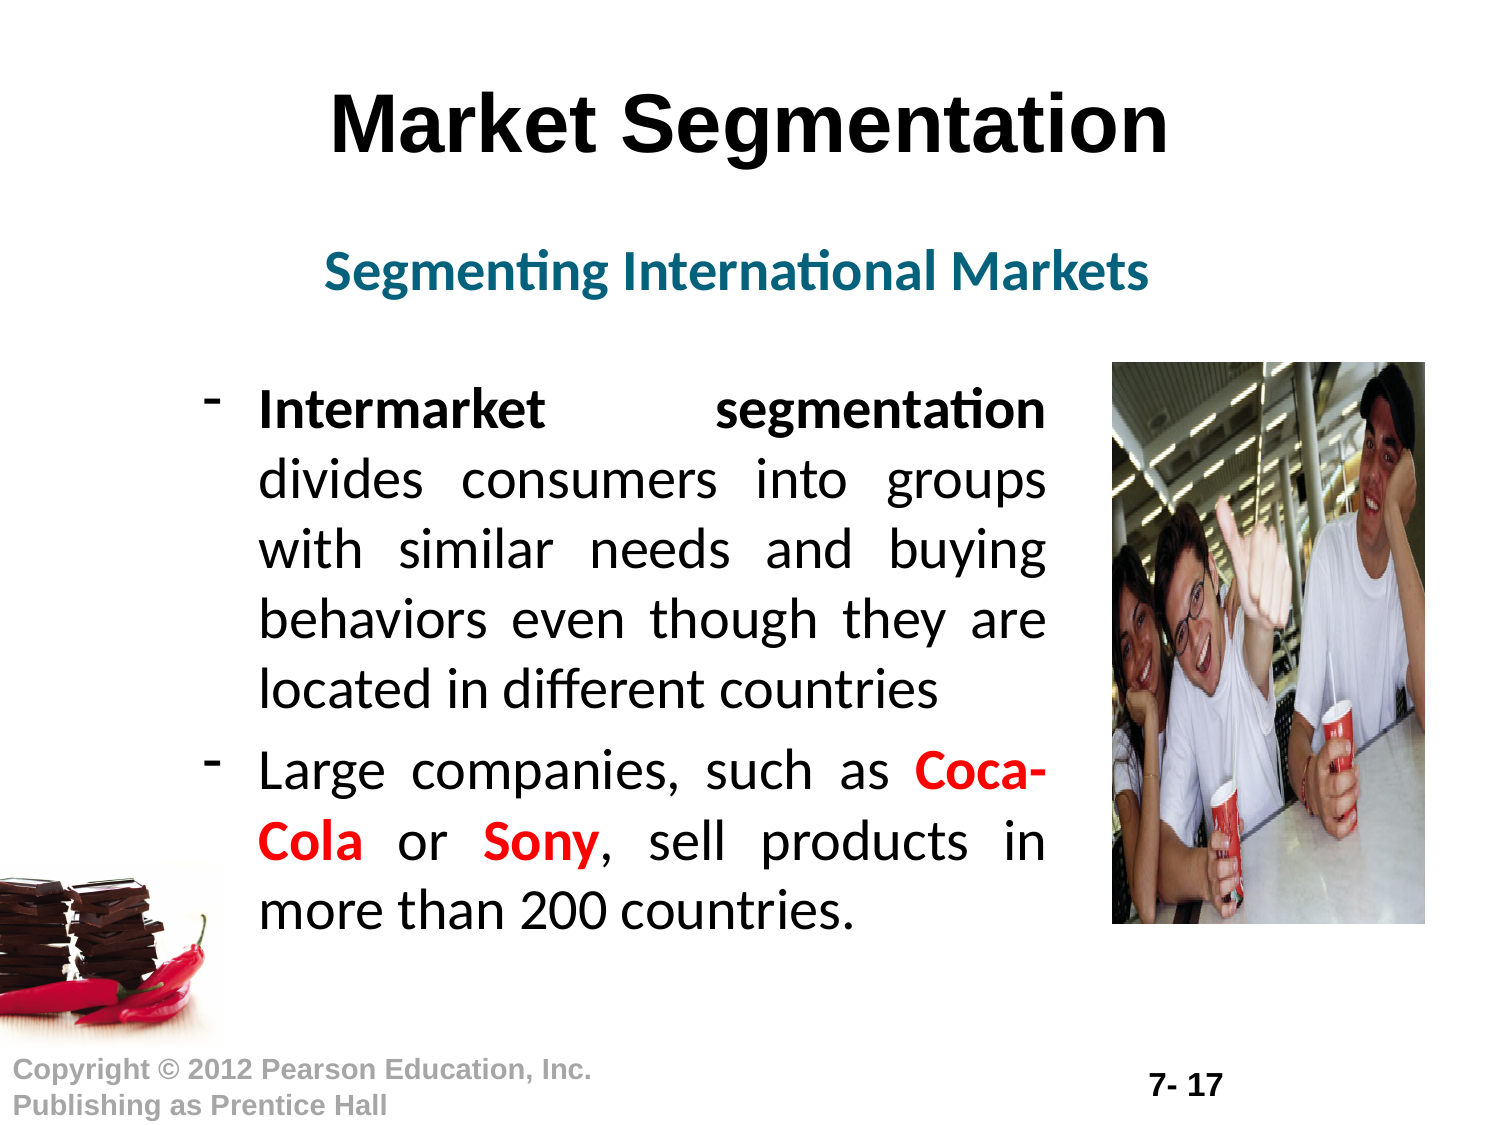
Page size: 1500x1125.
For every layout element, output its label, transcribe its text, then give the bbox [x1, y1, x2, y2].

list Intermarket segmentation divides consumers into groups with similar needs and buying behaviors even though they are located in different countries Large companies, such as Coca-Cola or Sony, sell products in more than 200 countries. [187, 362, 1063, 901]
list Segmenting International Markets [149, 224, 1326, 288]
title Market Segmentation [112, 37, 1388, 226]
picture [0, 862, 225, 1050]
picture [1112, 362, 1426, 924]
